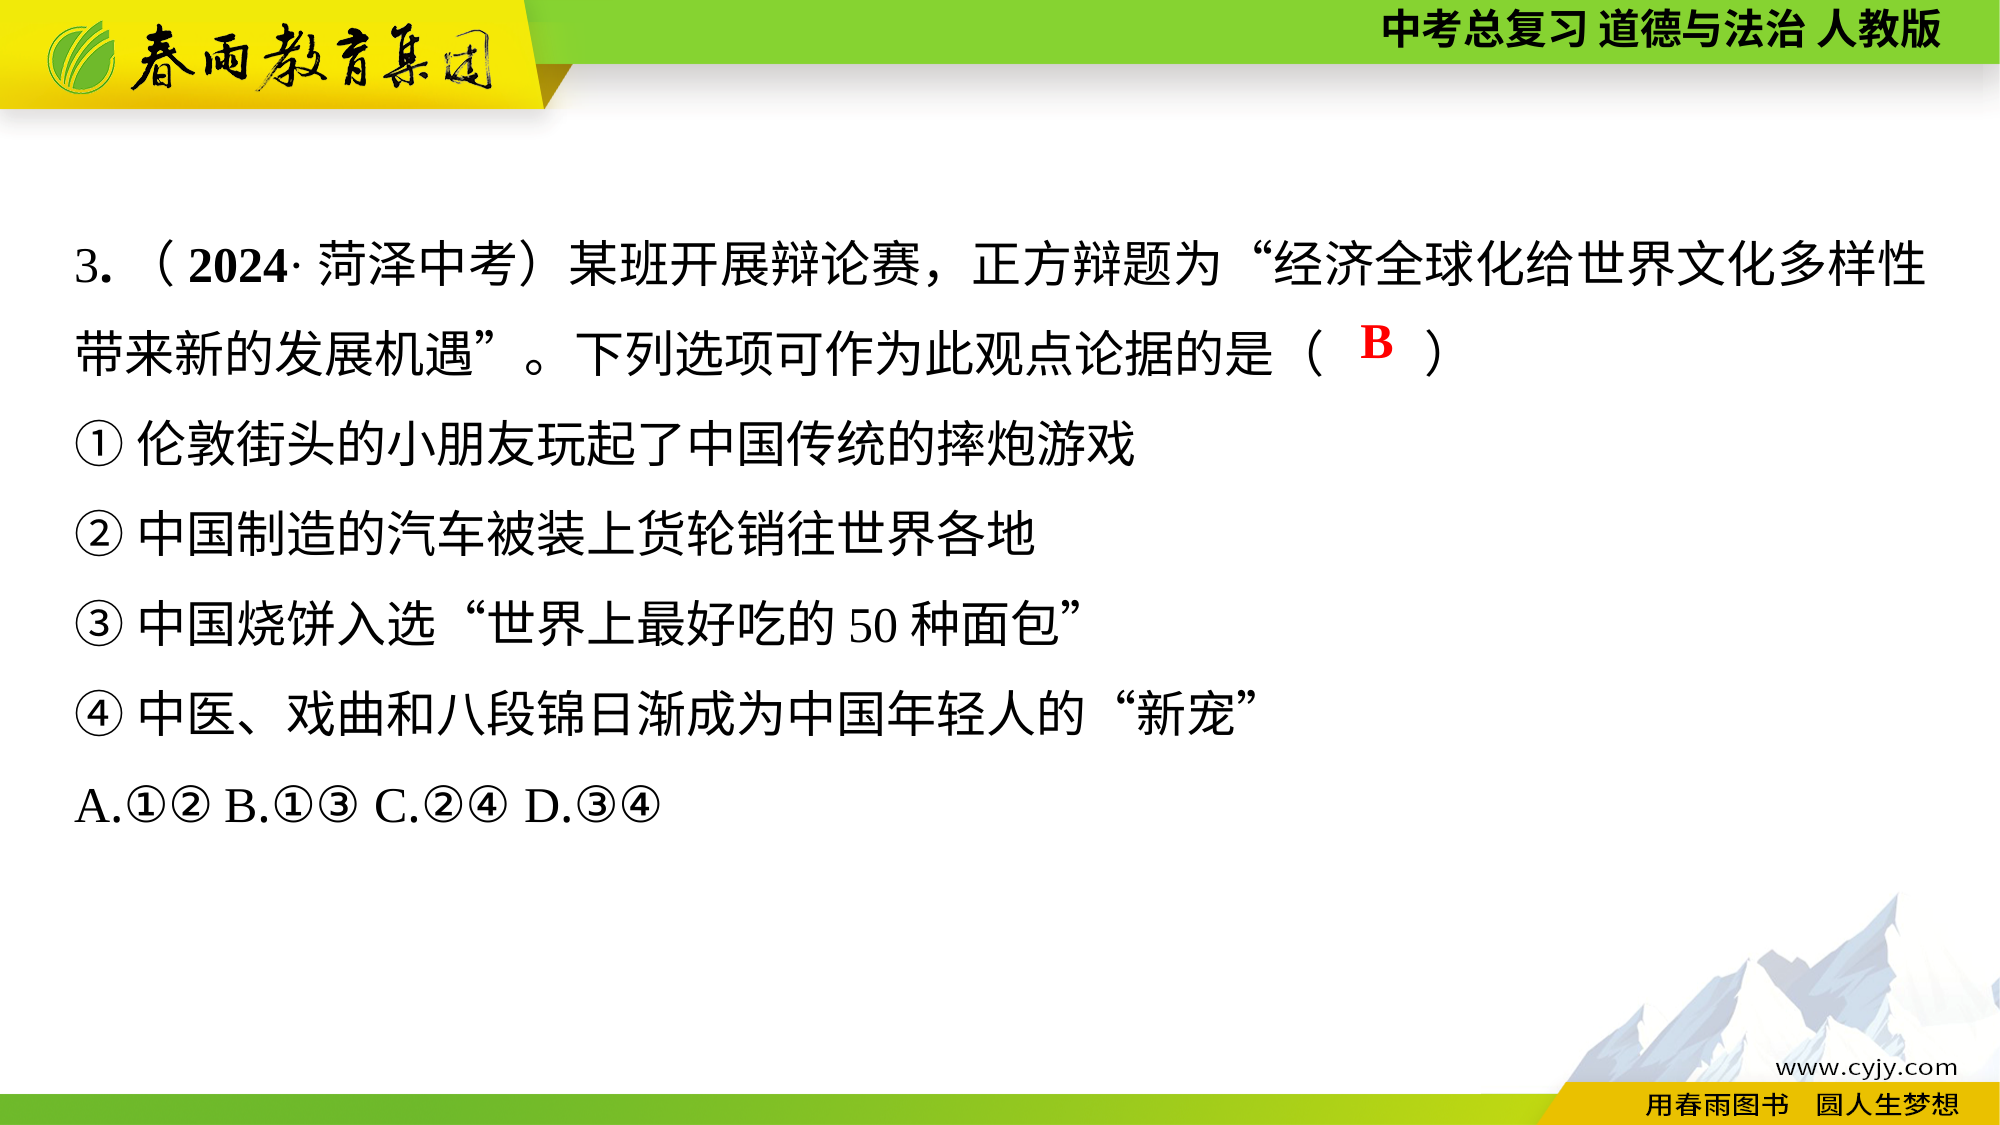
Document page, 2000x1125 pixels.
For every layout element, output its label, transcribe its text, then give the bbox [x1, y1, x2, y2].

list 3.（2024·菏泽中考）某班开展辩论赛，正方辩题为“经济全球化给世界文化多样性带来新的发展机遇”。下列选项可作为此观点论据的是（ ） ①伦敦街头的小朋友玩起了中国传统的摔炮游戏 ②中国制造的汽车被装上货轮销往世界各地 ③中国烧饼入选“世界上最好吃的50种面包” ④中医、戏曲和八段锦日渐成为中国年轻人的“新宠” A.①② B.①③ C.②④ D.③④ [59, 194, 1944, 846]
text_box B [1345, 301, 1409, 376]
picture [0, 0, 2000, 1125]
